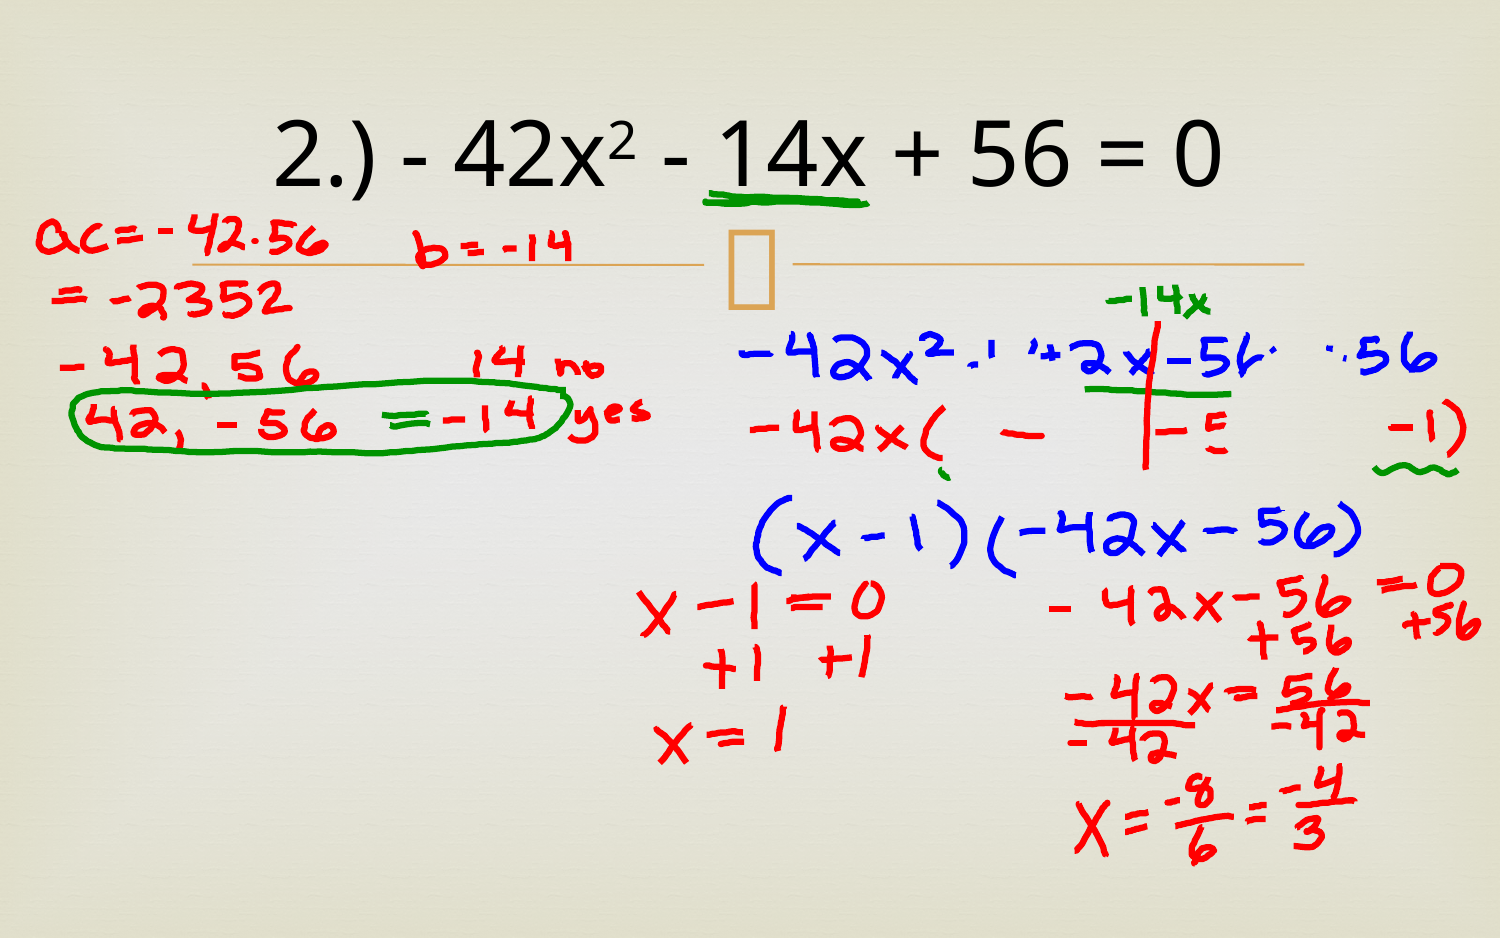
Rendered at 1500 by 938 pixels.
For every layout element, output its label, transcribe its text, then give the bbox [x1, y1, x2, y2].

text_box [1125, 811, 1149, 818]
text_box [467, 250, 484, 255]
text_box [989, 516, 1016, 577]
text_box [659, 619, 671, 633]
text_box [131, 344, 139, 385]
title 2.) - 42x2 - 14x + 56 = 0 [112, 77, 1386, 222]
text_box [754, 645, 760, 681]
text_box [1404, 620, 1431, 627]
text_box [1141, 732, 1177, 763]
text_box [581, 362, 603, 377]
text_box [1188, 690, 1200, 701]
text_box [297, 226, 327, 256]
text_box [503, 247, 517, 251]
text_box [1105, 513, 1145, 555]
text_box [1133, 675, 1139, 720]
text_box [1246, 818, 1266, 823]
text_box [655, 727, 673, 745]
text_box [1442, 400, 1465, 456]
text_box [82, 225, 109, 252]
text_box [1166, 799, 1180, 804]
text_box [1248, 636, 1279, 640]
text_box [1238, 334, 1248, 369]
text_box [1258, 622, 1264, 637]
text_box [137, 283, 166, 319]
text_box [803, 521, 836, 560]
text_box [704, 664, 736, 671]
text_box [414, 232, 447, 268]
text_box [719, 740, 745, 746]
text_box [1125, 351, 1139, 365]
text_box [37, 220, 80, 253]
text_box [59, 365, 85, 369]
text_box [1283, 675, 1313, 706]
text_box [1107, 297, 1132, 303]
text_box [1001, 430, 1043, 437]
text_box [830, 417, 864, 450]
text_box [1276, 700, 1370, 712]
text_box [894, 352, 911, 379]
text_box [1155, 429, 1188, 434]
text_box [1194, 591, 1221, 621]
text_box [556, 358, 579, 375]
text_box [1092, 827, 1107, 857]
text_box [1153, 391, 1232, 396]
text_box [1110, 727, 1130, 744]
text_box [1318, 709, 1324, 749]
text_box [1148, 588, 1185, 620]
text_box [922, 406, 945, 460]
text_box [1201, 701, 1210, 712]
text_box [808, 334, 818, 378]
text_box [1457, 602, 1480, 639]
text_box [1152, 523, 1170, 541]
text_box [110, 296, 131, 303]
text_box [70, 379, 572, 455]
text_box [1069, 342, 1111, 374]
text_box [1074, 720, 1196, 727]
text_box [1402, 331, 1436, 373]
text_box [1373, 464, 1459, 476]
text_box [233, 351, 262, 380]
text_box [1065, 694, 1093, 699]
text_box [1150, 676, 1176, 713]
text_box [921, 333, 954, 355]
text_box [754, 496, 793, 574]
text_box [1358, 337, 1388, 374]
text_box [704, 192, 869, 206]
text_box [1302, 713, 1318, 728]
text_box [1280, 786, 1301, 793]
text_box [219, 218, 245, 251]
text_box [862, 534, 885, 540]
text_box [1278, 576, 1306, 616]
text_box [902, 367, 918, 383]
text_box [1297, 799, 1356, 807]
text_box [1125, 825, 1148, 834]
text_box [1429, 564, 1463, 596]
text_box [791, 595, 831, 600]
text_box [1158, 520, 1185, 557]
text_box [749, 426, 780, 432]
text_box [568, 407, 597, 442]
text_box [190, 214, 211, 232]
text_box [1235, 694, 1258, 700]
text_box [605, 405, 621, 422]
text_box [1190, 826, 1216, 865]
text_box [549, 232, 566, 247]
text_box [911, 515, 922, 551]
text_box [104, 348, 133, 365]
text_box [1074, 801, 1109, 852]
text_box [877, 426, 891, 438]
text_box [1048, 344, 1054, 361]
text_box [1249, 804, 1267, 809]
text_box [1317, 575, 1350, 616]
text_box [1171, 540, 1185, 552]
text_box [658, 724, 692, 764]
text_box [1204, 528, 1236, 533]
text_box [1316, 767, 1337, 787]
text_box [832, 336, 871, 380]
text_box [1159, 285, 1175, 300]
text_box [787, 332, 811, 354]
text_box [673, 745, 688, 764]
text_box [813, 411, 820, 451]
text_box [1112, 676, 1133, 698]
text_box [1296, 511, 1334, 548]
text_box [790, 605, 823, 610]
text_box [796, 525, 820, 540]
text_box [1381, 583, 1418, 592]
text_box [776, 706, 785, 752]
text_box [58, 288, 81, 293]
text_box [1130, 350, 1150, 375]
text_box [270, 221, 296, 253]
text_box [474, 351, 481, 378]
text_box [720, 669, 724, 689]
text_box [1040, 354, 1051, 358]
text_box [878, 425, 904, 451]
text_box [1199, 304, 1211, 313]
text_box [1190, 294, 1200, 305]
text_box [157, 348, 188, 382]
text_box [937, 501, 966, 567]
text_box [881, 351, 900, 367]
text_box [116, 227, 137, 232]
text_box [258, 282, 291, 313]
text_box [1144, 321, 1159, 471]
text_box [1233, 595, 1260, 600]
text_box [1414, 624, 1419, 639]
text_box [940, 468, 951, 479]
text_box [1087, 512, 1094, 553]
text_box [1202, 338, 1228, 376]
text_box [493, 346, 518, 364]
text_box [117, 236, 143, 243]
text_box [1331, 765, 1342, 800]
text_box [1376, 577, 1403, 584]
text_box [1207, 447, 1228, 453]
text_box [1262, 640, 1266, 660]
text_box [284, 346, 318, 387]
text_box [860, 635, 869, 678]
text_box [819, 656, 852, 662]
text_box [637, 591, 659, 618]
text_box [1077, 802, 1092, 826]
text_box [51, 297, 88, 303]
text_box [1338, 711, 1366, 741]
text_box [201, 384, 209, 392]
text_box [1129, 587, 1134, 626]
text_box [1293, 817, 1323, 849]
text_box [827, 661, 831, 678]
text_box [719, 649, 724, 666]
text_box [1058, 512, 1087, 532]
text_box [786, 598, 796, 603]
text_box [697, 600, 734, 609]
text_box [1188, 684, 1213, 715]
text_box [460, 243, 479, 247]
text_box [1141, 287, 1146, 317]
text_box [969, 363, 979, 367]
text_box [1196, 594, 1207, 605]
text_box [1225, 687, 1257, 693]
text_box [563, 232, 570, 262]
text_box [990, 339, 994, 359]
text_box [1175, 814, 1234, 828]
text_box [1412, 613, 1417, 621]
text_box [828, 645, 832, 658]
text_box [1103, 588, 1129, 607]
text_box [205, 213, 217, 255]
text_box [853, 582, 883, 618]
text_box [631, 400, 649, 420]
text_box [1428, 411, 1434, 442]
text_box [706, 730, 743, 736]
text_box [1130, 726, 1137, 761]
text_box [1292, 623, 1315, 653]
text_box [1184, 295, 1206, 319]
text_box [175, 282, 211, 316]
text_box [821, 540, 841, 555]
text_box [1030, 339, 1036, 355]
text_box [1139, 364, 1149, 374]
text_box [740, 350, 772, 357]
text_box [1271, 724, 1292, 728]
text_box [1187, 774, 1212, 807]
text_box [1019, 529, 1046, 535]
text_box [221, 282, 251, 317]
text_box [516, 345, 523, 378]
text_box [752, 582, 756, 630]
text_box [642, 593, 677, 637]
text_box [1259, 508, 1286, 544]
text_box [1174, 284, 1179, 314]
text_box [1207, 606, 1221, 622]
text_box [1239, 356, 1264, 376]
text_box [1434, 603, 1452, 634]
text_box [891, 438, 908, 449]
text_box [794, 410, 813, 432]
text_box [1333, 502, 1360, 556]
text_box [1207, 413, 1227, 430]
text_box [1326, 667, 1350, 701]
text_box [1327, 624, 1350, 655]
text_box [1084, 388, 1147, 393]
text_box [530, 234, 535, 262]
